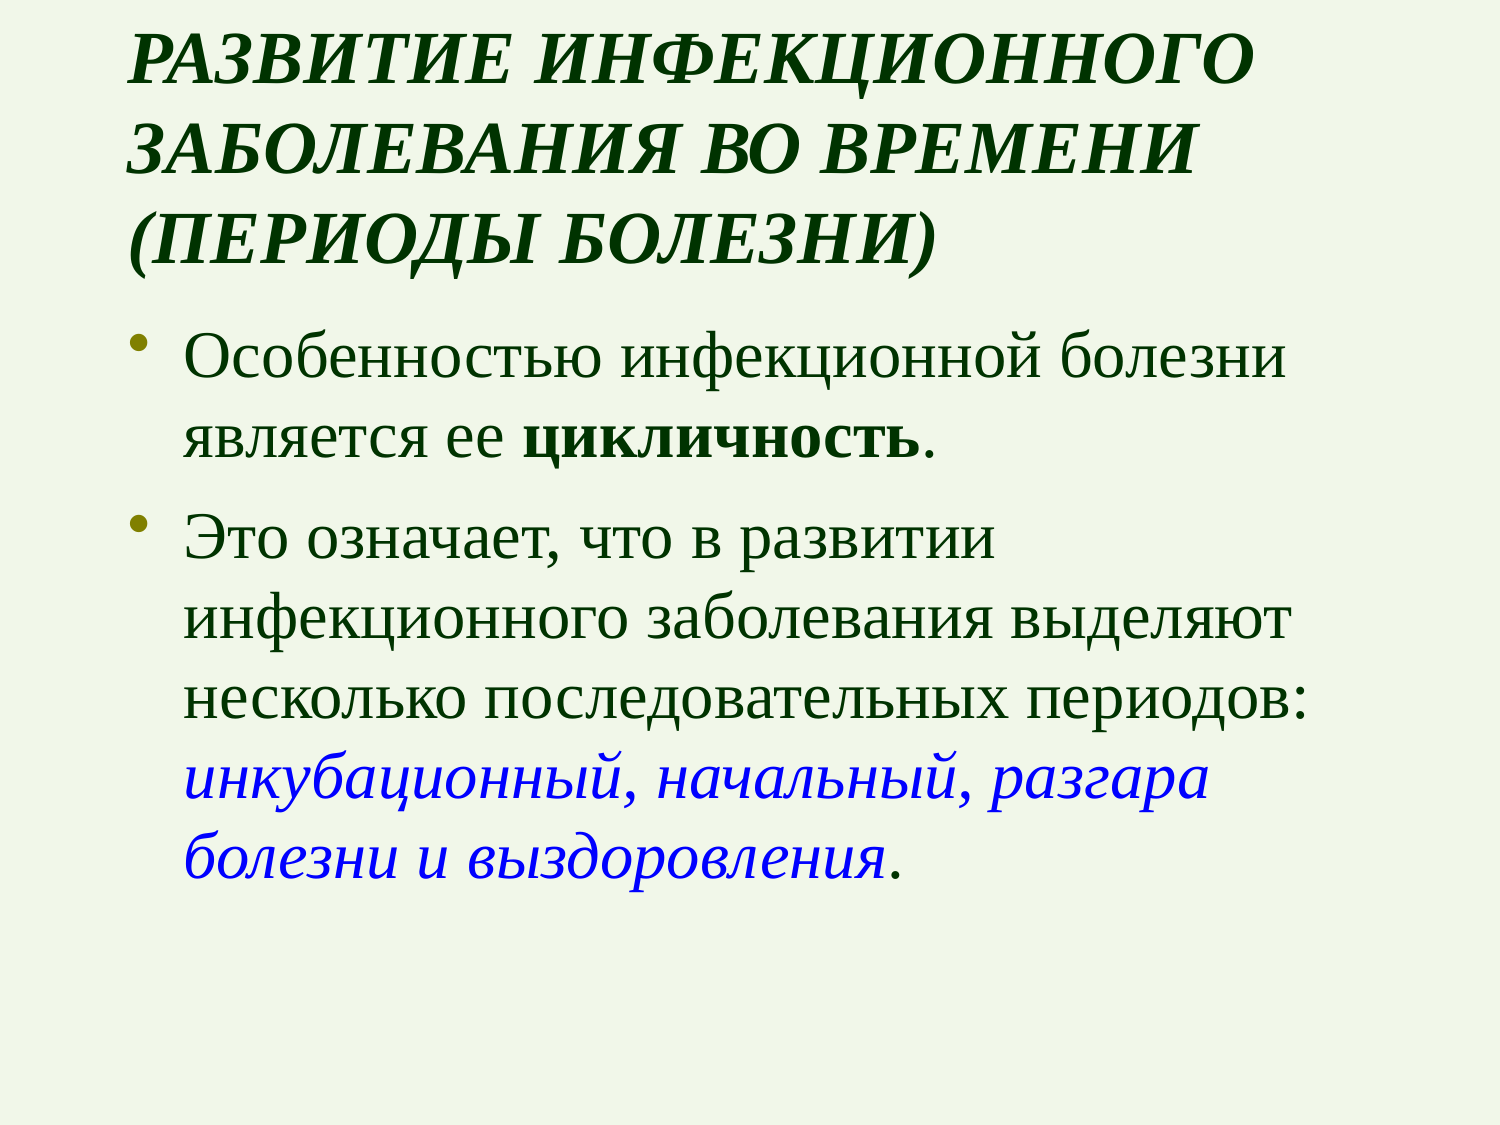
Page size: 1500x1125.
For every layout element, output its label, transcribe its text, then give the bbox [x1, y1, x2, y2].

title РАЗВИТИЕ ИНФЕКЦИОННОГО ЗАБОЛЕВАНИЯ ВО ВРЕМЕНИ (ПЕРИОДЫ БОЛЕЗНИ) [112, 50, 1388, 238]
list Особенностью инфекционной болезни является ее цикличность. Это означает, что в развитии инфекционного заболевания выделяют несколько последовательных периодов: инкубационный, начальный, разгара болезни и выздоровления. [112, 303, 1388, 979]
